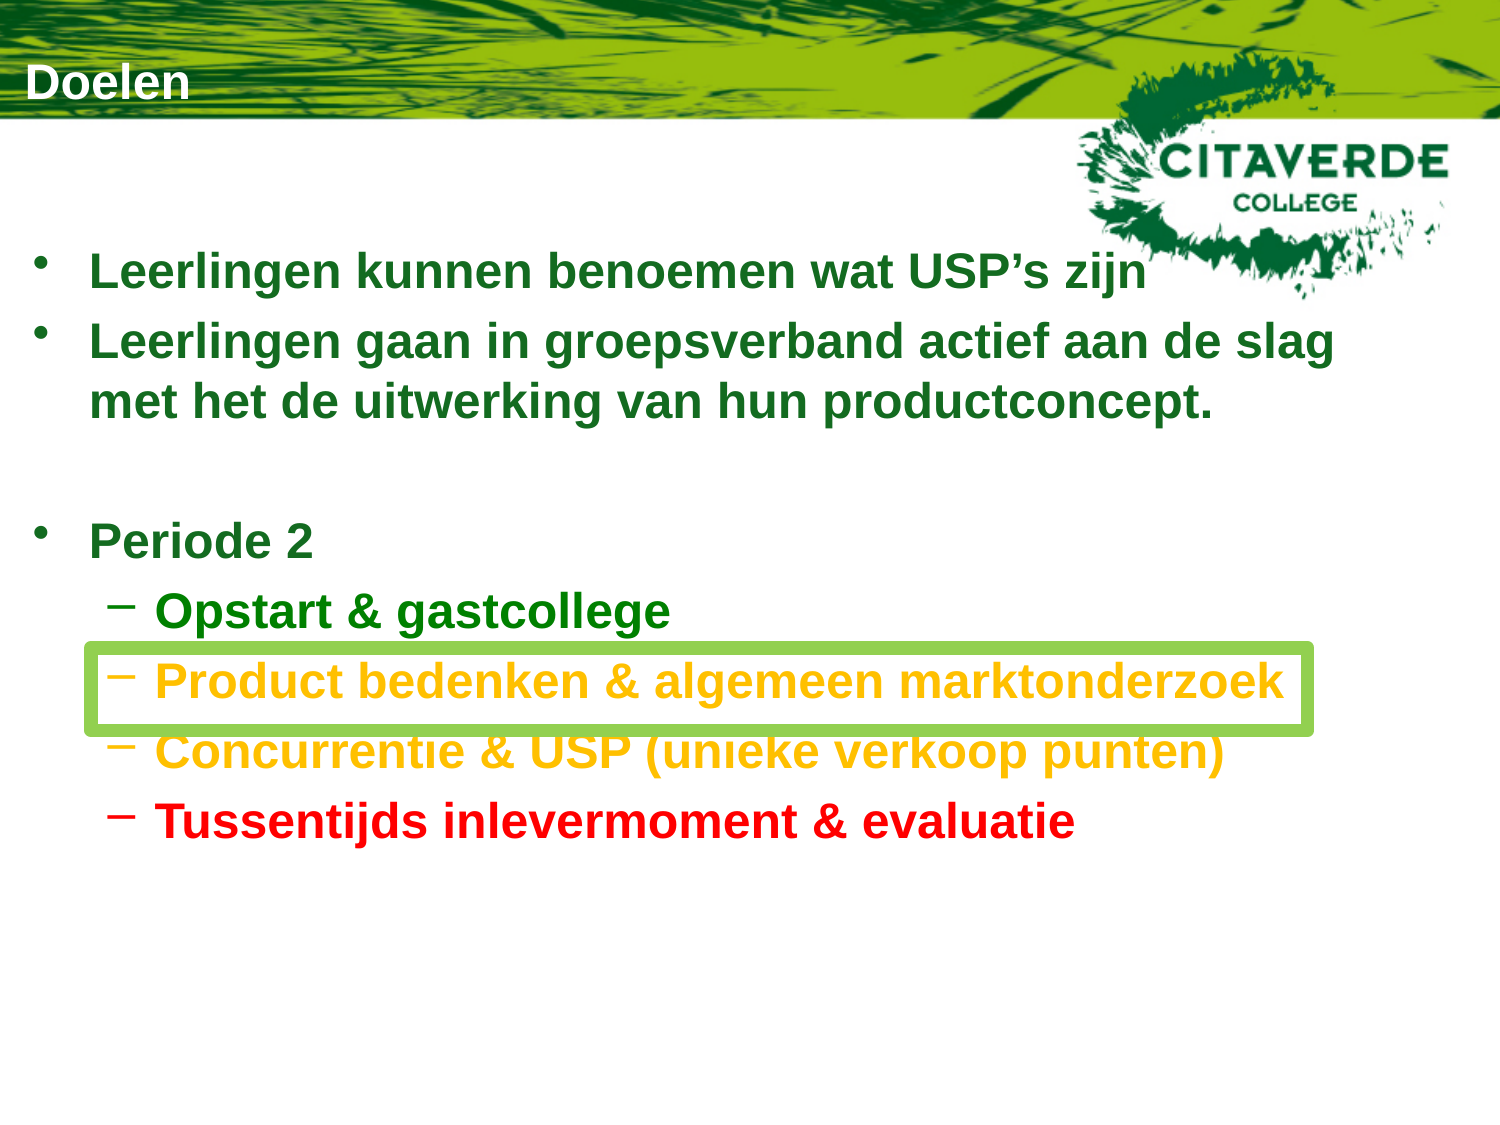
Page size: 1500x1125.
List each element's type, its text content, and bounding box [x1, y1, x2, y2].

list Leerlingen kunnen benoemen wat USP’s zijn Leerlingen gaan in groepsverband actief aan de slag met het de uitwerking van hun productconcept. Periode 2 Opstart & gastcollege Product bedenken & algemeen marktonderzoek Concurrentie & USP (unieke verkoop punten) Tussentijds inlevermoment & evaluatie [17, 160, 1447, 1094]
title Doelen [9, 45, 1285, 114]
text_box [89, 646, 1310, 732]
picture [0, 0, 1500, 1125]
